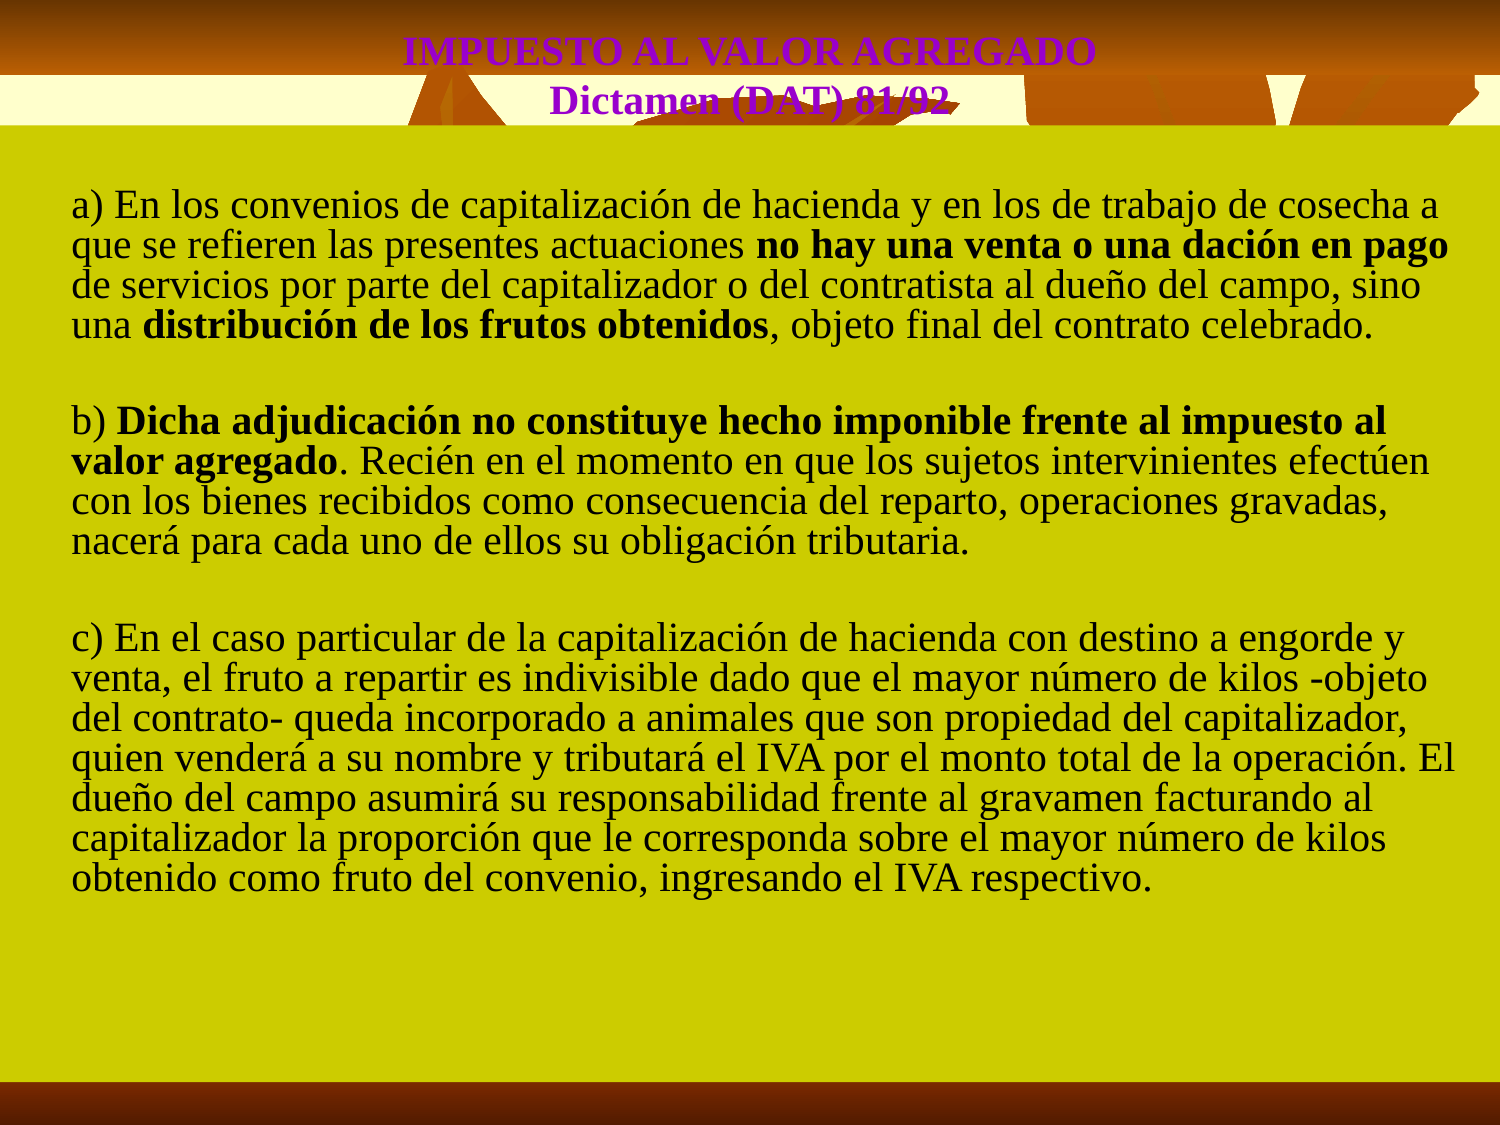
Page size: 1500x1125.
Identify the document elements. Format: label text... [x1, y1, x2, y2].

list a) En los convenios de capitalización de hacienda y en los de trabajo de cosecha a que se refieren las presentes actuaciones no hay una venta o una dación en pago de servicios por parte del capitalizador o del contratista al dueño del campo, sino una distribución de los frutos obtenidos, objeto final del contrato celebrado. b) Dicha adjudicación no constituye hecho imponible frente al impuesto al valor agregado. Recién en el momento en que los sujetos intervinientes efectúen con los bienes recibidos como consecuencia del reparto, operaciones gravadas, nacerá para cada uno de ellos su obligación tributaria. c) En el caso particular de la capitalización de hacienda con destino a engorde y venta, el fruto a repartir es indivisible dado que el mayor número de kilos -objeto del contrato- queda incorporado a animales que son propiedad del capitalizador, quien venderá a su nombre y tributará el IVA por el monto total de la operación. El dueño del campo asumirá su responsabilidad frente al gravamen facturando al capitalizador la proporción que le corresponda sobre el mayor número de kilos obtenido como fruto del convenio, ingresando el IVA respectivo. [0, 125, 1500, 1083]
title IMPUESTO AL VALOR AGREGADO Dictamen (DAT) 81/92 [74, 45, 1426, 125]
